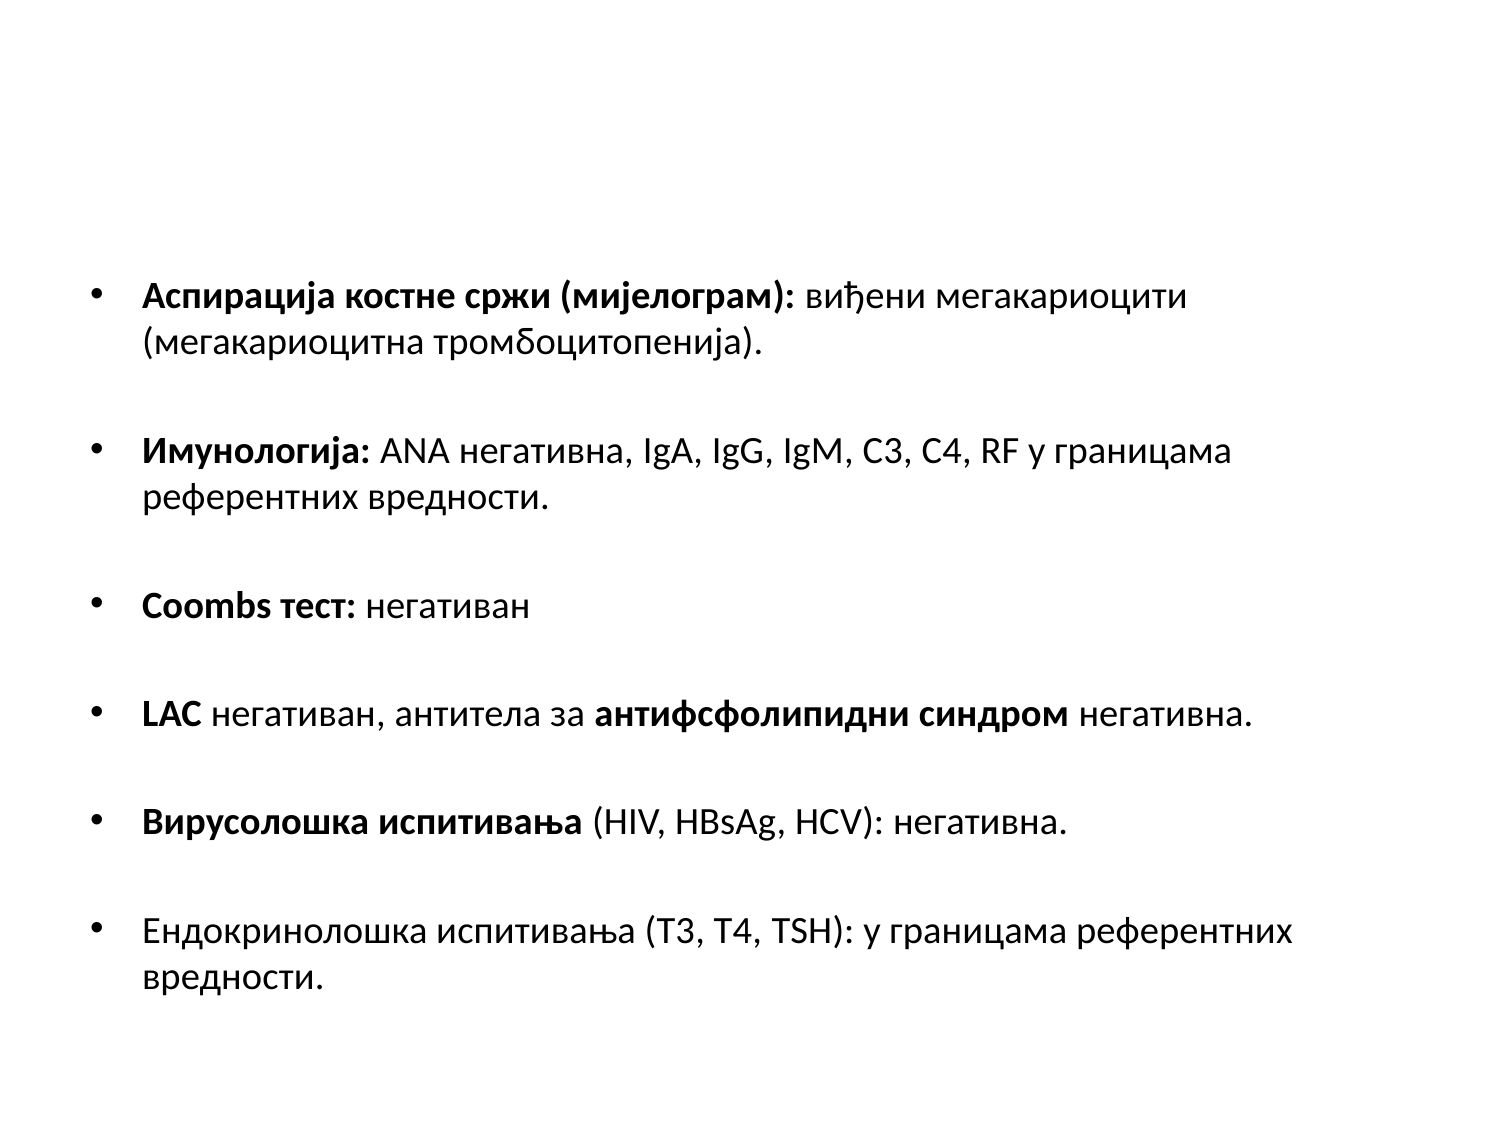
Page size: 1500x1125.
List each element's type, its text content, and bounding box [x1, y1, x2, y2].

list Аспирација костне сржи (мијелограм): виђени мегакариоцити (мегакариоцитна тромбоцитопенија). Имунологија: ANA негативна, IgA, IgG, IgM, C3, C4, RF у границама референтних вредности. Coombs тест: негативан LAC негативан, антитела за антифсфолипидни синдром негативна. Вирусолошка испитивања (HIV, HBsAg, HCV): негативна. Ендокринолошка испитивања (Т3, Т4, TSH): у границама референтних вредности. [75, 262, 1425, 1005]
